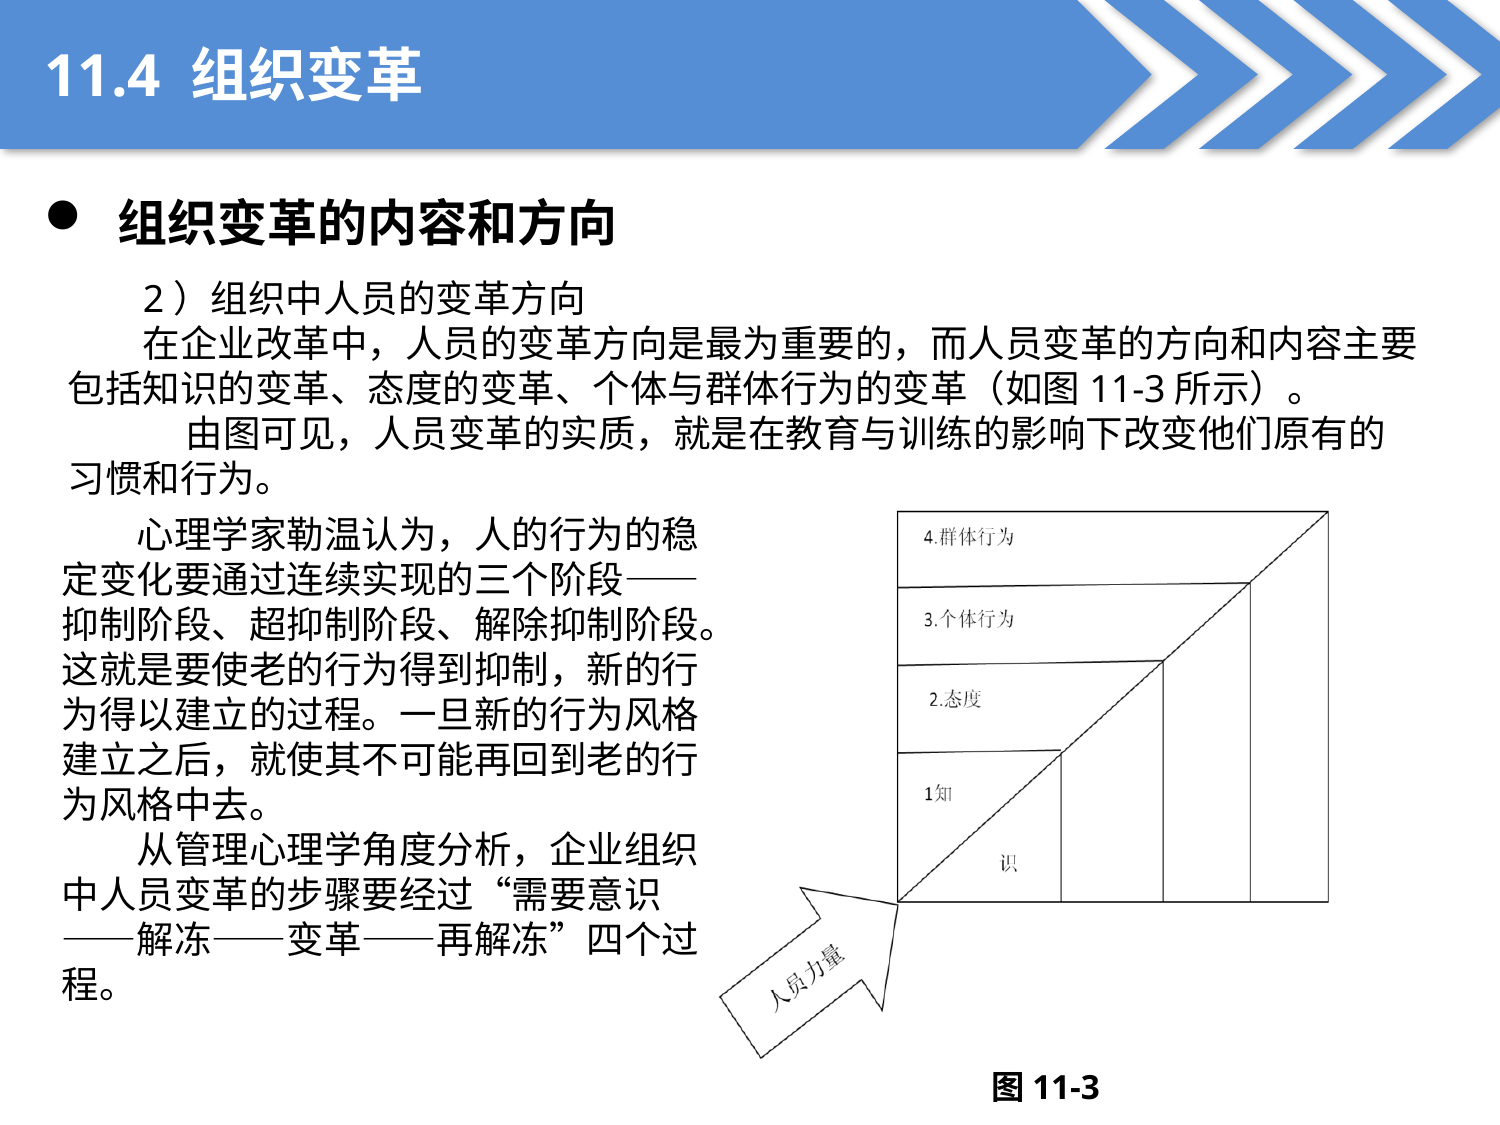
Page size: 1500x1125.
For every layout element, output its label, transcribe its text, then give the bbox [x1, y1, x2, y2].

text_box 图11-3 [976, 1066, 1115, 1114]
text_box 11.4 组织变革 [29, 30, 439, 116]
text_box 组织变革的内容和方向 [29, 184, 774, 260]
picture [718, 510, 1329, 1059]
text_box 心理学家勒温认为，人的行为的稳定变化要通过连续实现的三个阶段——抑制阶段、超抑制阶段、解除抑制阶段。这就是要使老的行为得到抑制，新的行为得以建立的过程。一旦新的行为风格建立之后，就使其不可能再回到老的行为风格中去。 从管理心理学角度分析，企业组织中人员变革的步骤要经过“需要意识——解冻——变革——再解冻”四个过程。 [47, 503, 739, 1014]
text_box 2）组织中人员的变革方向 在企业改革中，人员的变革方向是最为重要的，而人员变革的方向和内容主要包括知识的变革、态度的变革、个体与群体行为的变革（如图11-3所示）。 由图可见，人员变革的实质，就是在教育与训练的影响下改变他们原有的习惯和行为。 [53, 267, 1436, 507]
